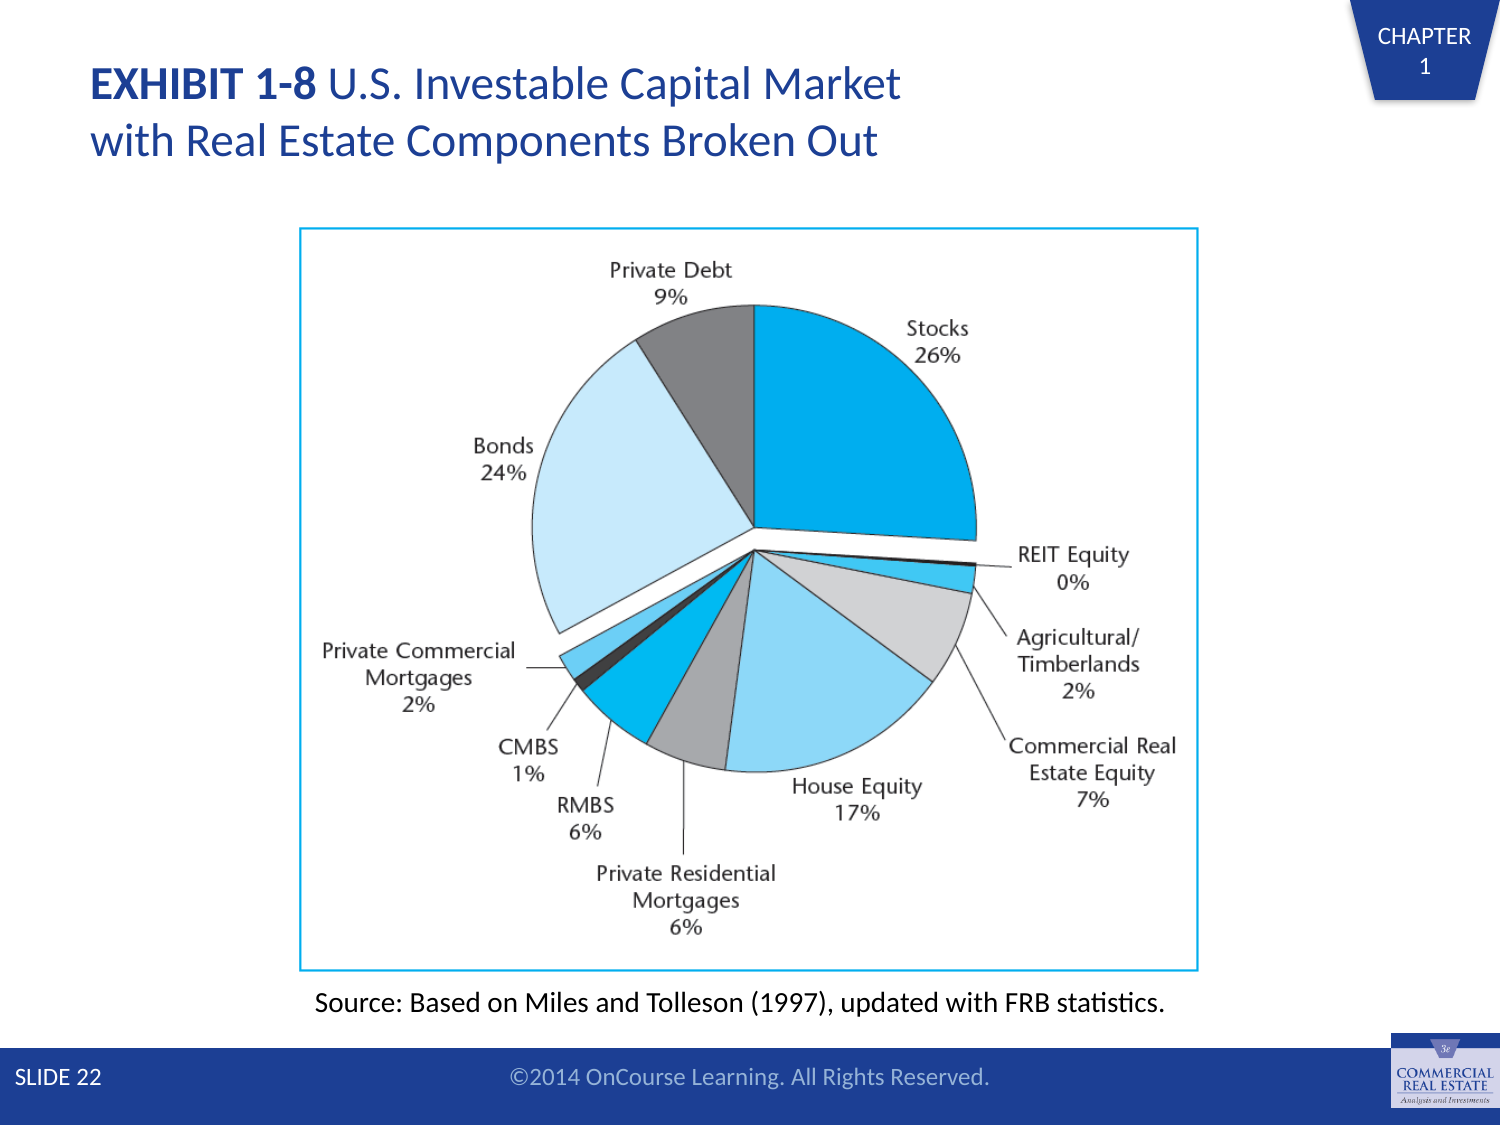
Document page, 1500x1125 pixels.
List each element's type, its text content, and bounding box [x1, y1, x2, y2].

picture [296, 224, 1202, 976]
text_box Source: Based on Miles and Tolleson (1997), updated with FRB statistics. [299, 983, 1200, 1026]
slide_number SLIDE 22 [0, 1052, 350, 1113]
picture [1391, 1033, 1500, 1108]
title EXHIBIT 1-8 U.S. Investable Capital Market with Real Estate Components Broken Out [75, 45, 1425, 233]
